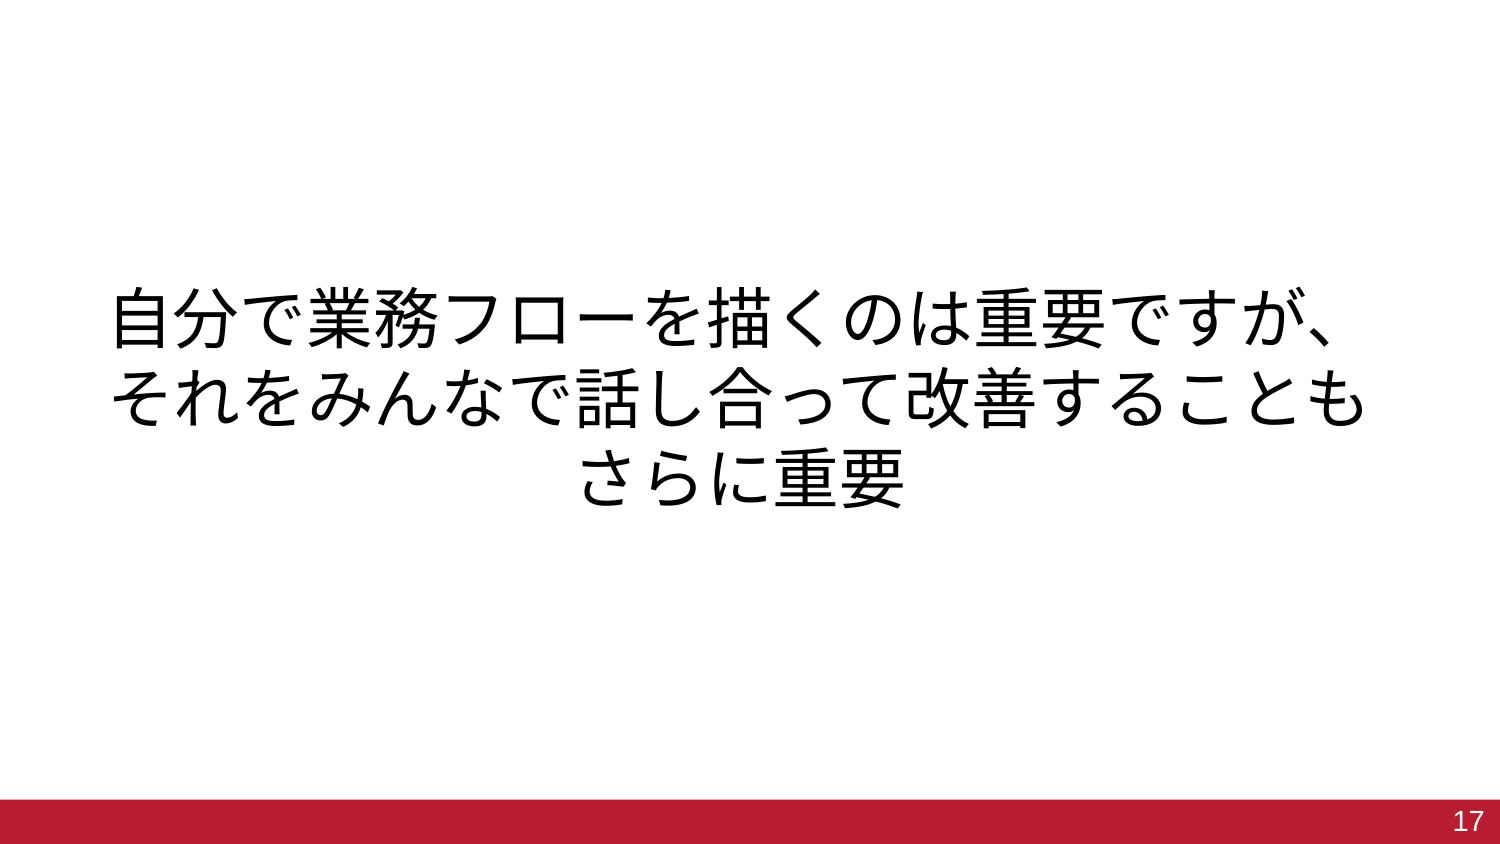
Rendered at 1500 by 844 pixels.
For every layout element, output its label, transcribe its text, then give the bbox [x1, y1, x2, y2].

title 自分で業務フローを描くのは重要ですが、 それをみんなで話し合って改善することも さらに重要 [10, 327, 1470, 466]
slide_number 17 [1416, 806, 1500, 844]
